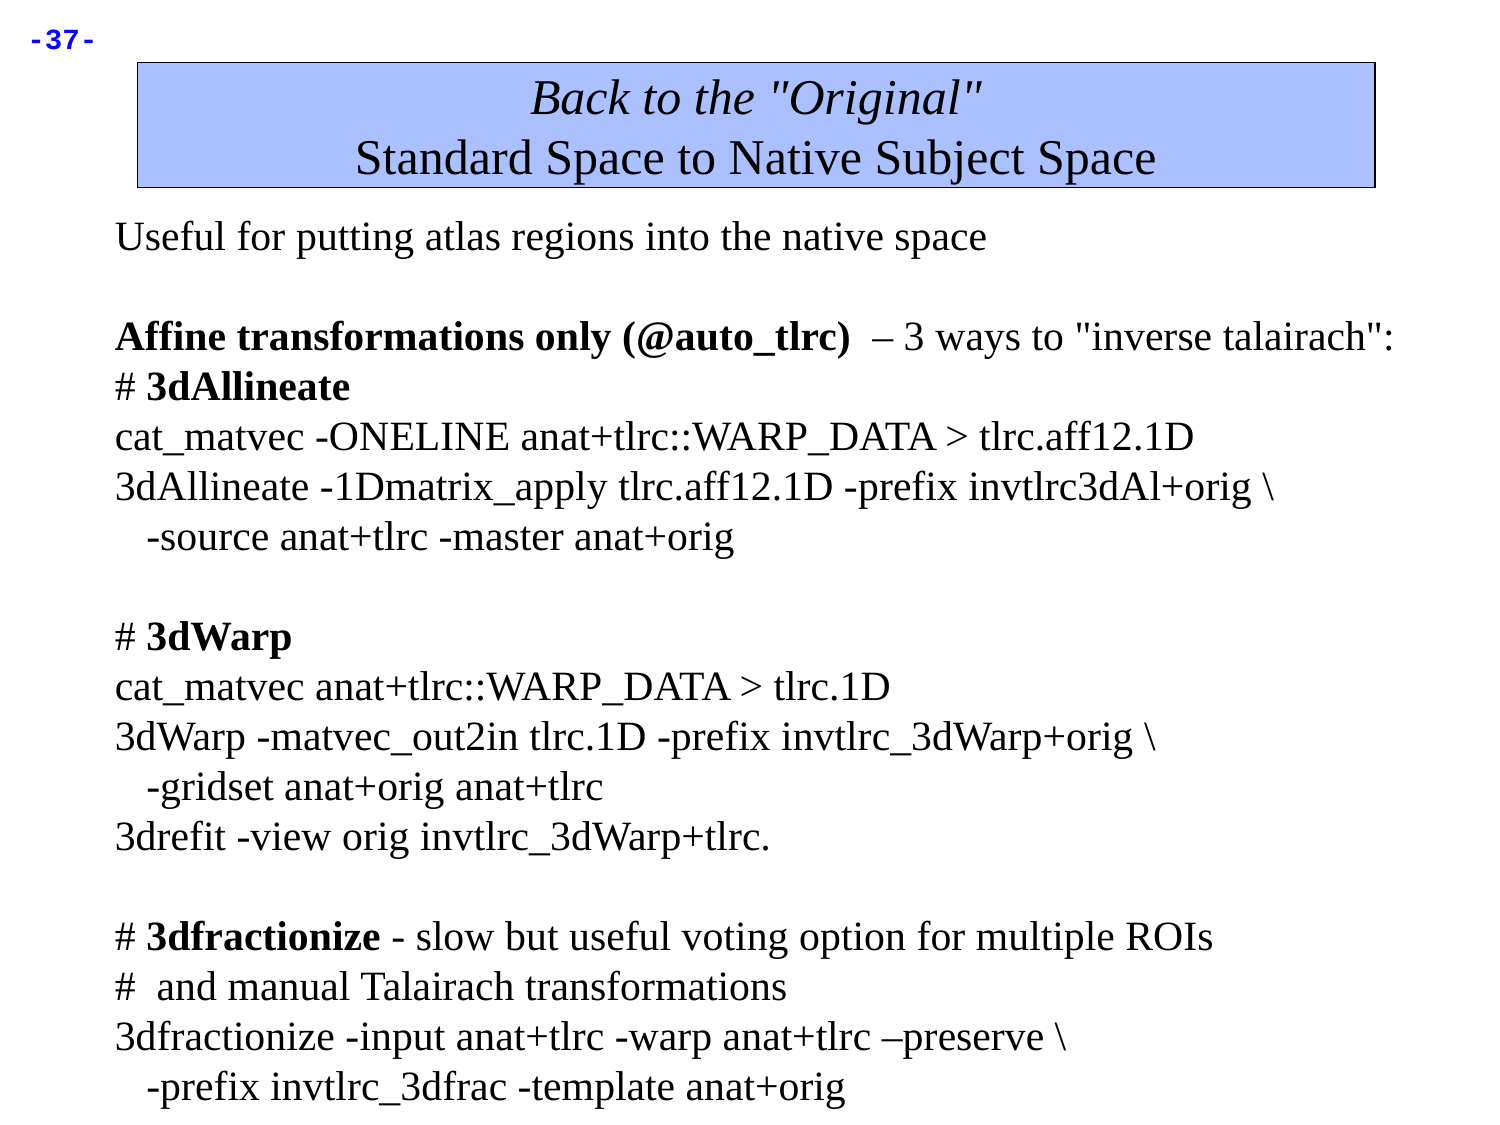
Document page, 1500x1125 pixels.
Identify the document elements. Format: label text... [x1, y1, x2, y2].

text_box Back to the "Original" Standard Space to Native Subject Space [137, 62, 1375, 188]
text_box Useful for putting atlas regions into the native space Affine transformations only (@auto_tlrc) – 3 ways to "inverse talairach": # 3dAllineate cat_matvec -ONELINE anat+tlrc::WARP_DATA > tlrc.aff12.1D 3dAllineate -1Dmatrix_apply tlrc.aff12.1D -prefix invtlrc3dAl+orig \ -source anat+tlrc -master anat+orig # 3dWarp cat_matvec anat+tlrc::WARP_DATA > tlrc.1D 3dWarp -matvec_out2in tlrc.1D -prefix invtlrc_3dWarp+orig \ -gridset anat+orig anat+tlrc 3drefit -view orig invtlrc_3dWarp+tlrc. # 3dfractionize - slow but useful voting option for multiple ROIs # and manual Talairach transformations 3dfractionize -input anat+tlrc -warp anat+tlrc –preserve \ -prefix invtlrc_3dfrac -template anat+orig [99, 201, 1438, 1125]
